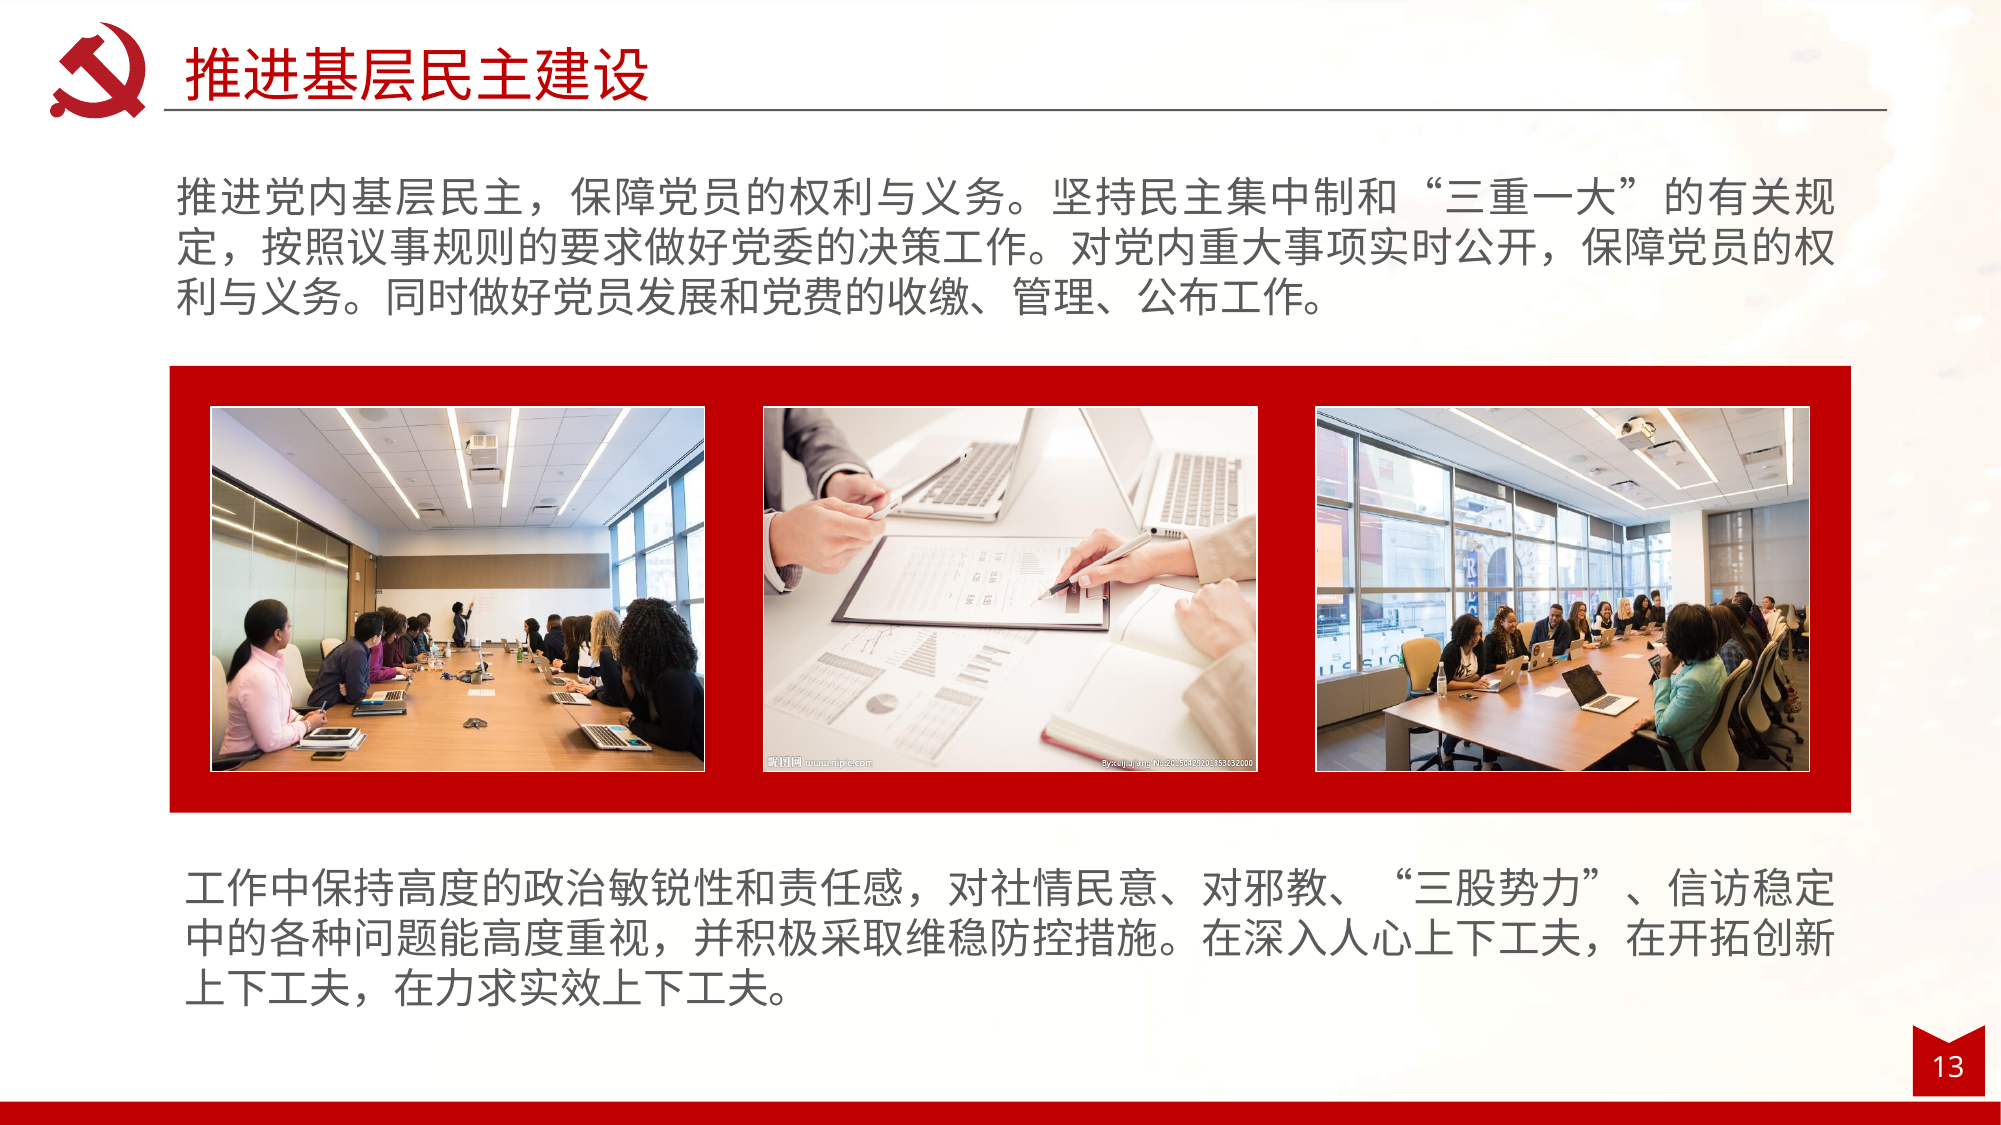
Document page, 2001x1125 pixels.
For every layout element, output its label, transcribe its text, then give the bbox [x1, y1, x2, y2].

text_box 推进基层民主建设 [169, 111, 1573, 116]
text_box [210, 407, 705, 772]
picture [0, 0, 2001, 1101]
text_box [49, 22, 146, 119]
text_box [763, 407, 1257, 772]
text_box 工作中保持高度的政治敏锐性和责任感，对社情民意、对邪教、“三股势力”、信访稳定中的各种问题能高度重视，并积极采取维稳防控措施。在深入人心上下工夫，在开拓创新上下工夫，在力求实效上下工夫。 [169, 854, 1851, 1019]
text_box 推进基层民主建设 [169, 29, 1573, 110]
text_box [1315, 407, 1810, 772]
text_box 推进党内基层民主，保障党员的权利与义务。坚持民主集中制和“三重一大”的有关规定，按照议事规则的要求做好党委的决策工作。对党内重大事项实时公开，保障党员的权利与义务。同时做好党员发展和党费的收缴、管理、公布工作。 [161, 163, 1851, 329]
text_box [169, 365, 1851, 813]
